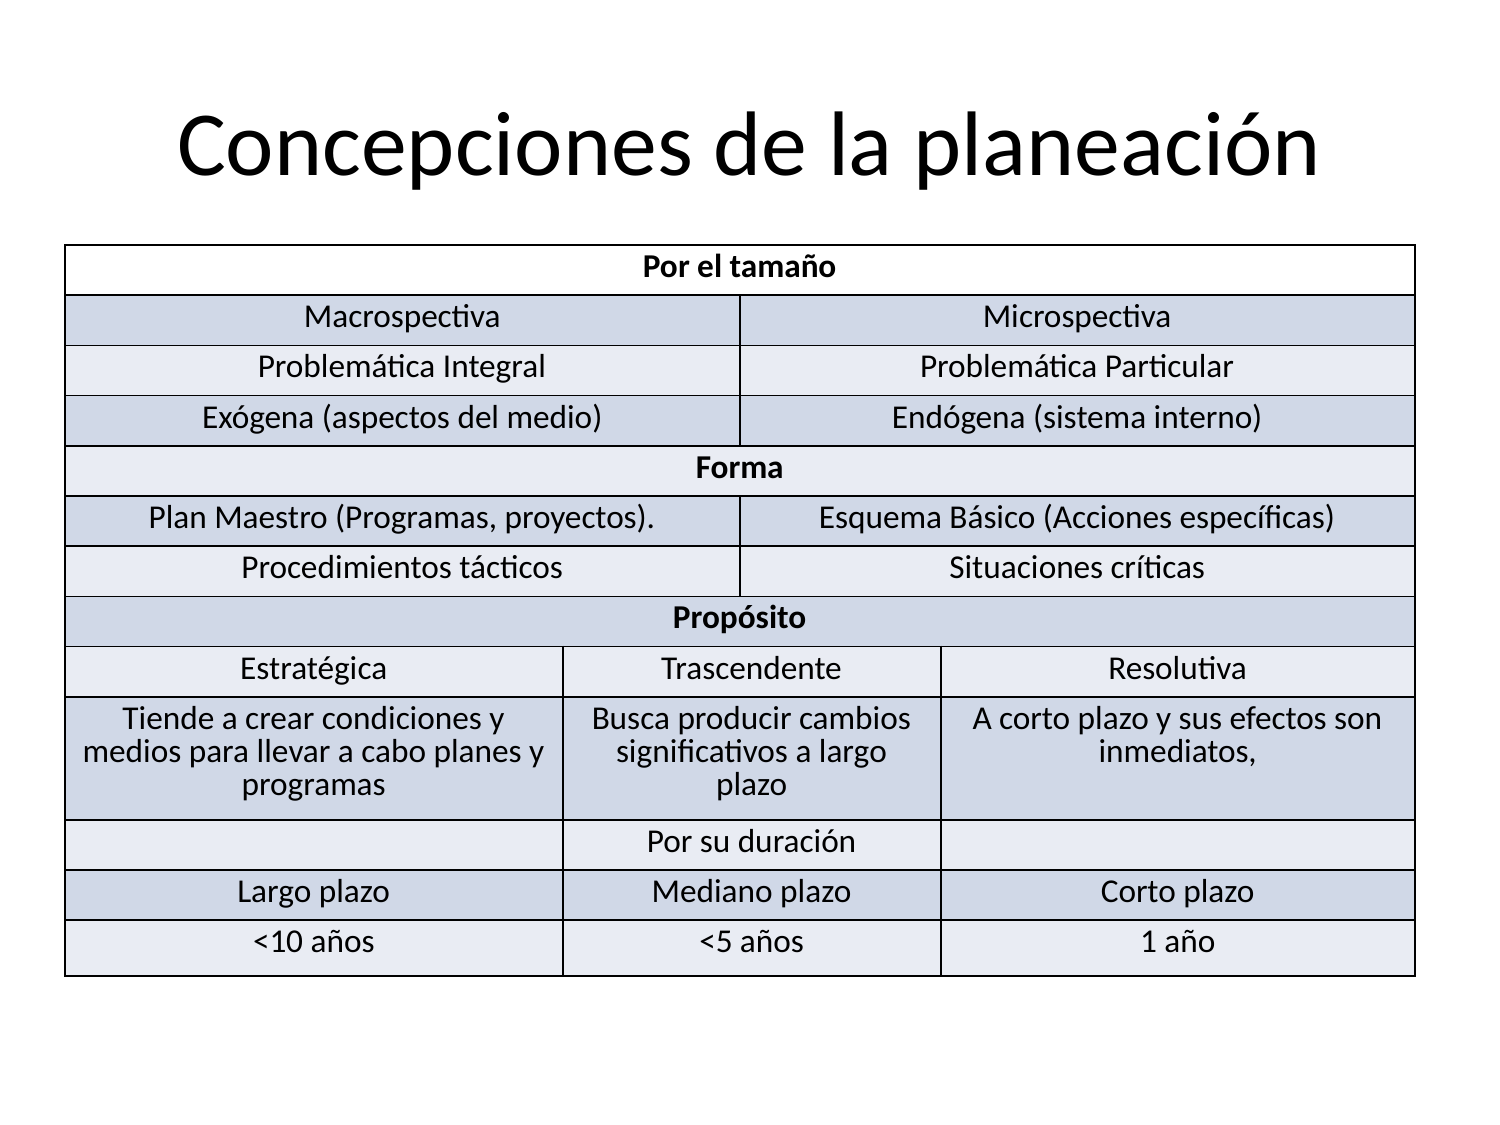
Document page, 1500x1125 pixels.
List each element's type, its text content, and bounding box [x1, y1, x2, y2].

table_cell Trascendente [564, 647, 940, 696]
table_cell Corto plazo [942, 871, 1414, 919]
table_cell Busca producir cambios significativos a largo plazo [564, 698, 940, 819]
table_cell Resolutiva [942, 647, 1414, 696]
table_cell Forma [66, 447, 1414, 495]
table_cell [942, 821, 1414, 869]
table_cell Esquema Básico (Acciones específicas) [741, 497, 1414, 545]
table_cell Macrospectiva [66, 296, 739, 345]
table_cell Por su duración [564, 821, 940, 869]
table_cell Problemática Integral [66, 346, 739, 395]
table_header Por el tamaño [66, 246, 1414, 294]
table_cell Estratégica [66, 647, 562, 696]
table_cell Problemática Particular [741, 346, 1414, 395]
table_cell Microspectiva [741, 296, 1414, 345]
table_cell Exógena (aspectos del medio) [66, 396, 739, 445]
table_cell A corto plazo y sus efectos son inmediatos, [942, 698, 1414, 819]
table_cell <5 años [564, 921, 940, 975]
table_cell Situaciones críticas [741, 547, 1414, 596]
table_cell Largo plazo [66, 871, 562, 919]
table_cell [66, 821, 562, 869]
table_cell Propósito [66, 597, 1414, 646]
table_cell Endógena (sistema interno) [741, 396, 1414, 445]
table_cell Mediano plazo [564, 871, 940, 919]
table_cell <10 años [66, 921, 562, 975]
table_cell 1 año [942, 921, 1414, 975]
table_cell Tiende a crear condiciones y medios para llevar a cabo planes y programas [66, 698, 562, 819]
table_cell Plan Maestro (Programas, proyectos). [66, 497, 739, 545]
title Concepciones de la planeación [75, 45, 1425, 233]
table_cell Procedimientos tácticos [66, 547, 739, 596]
